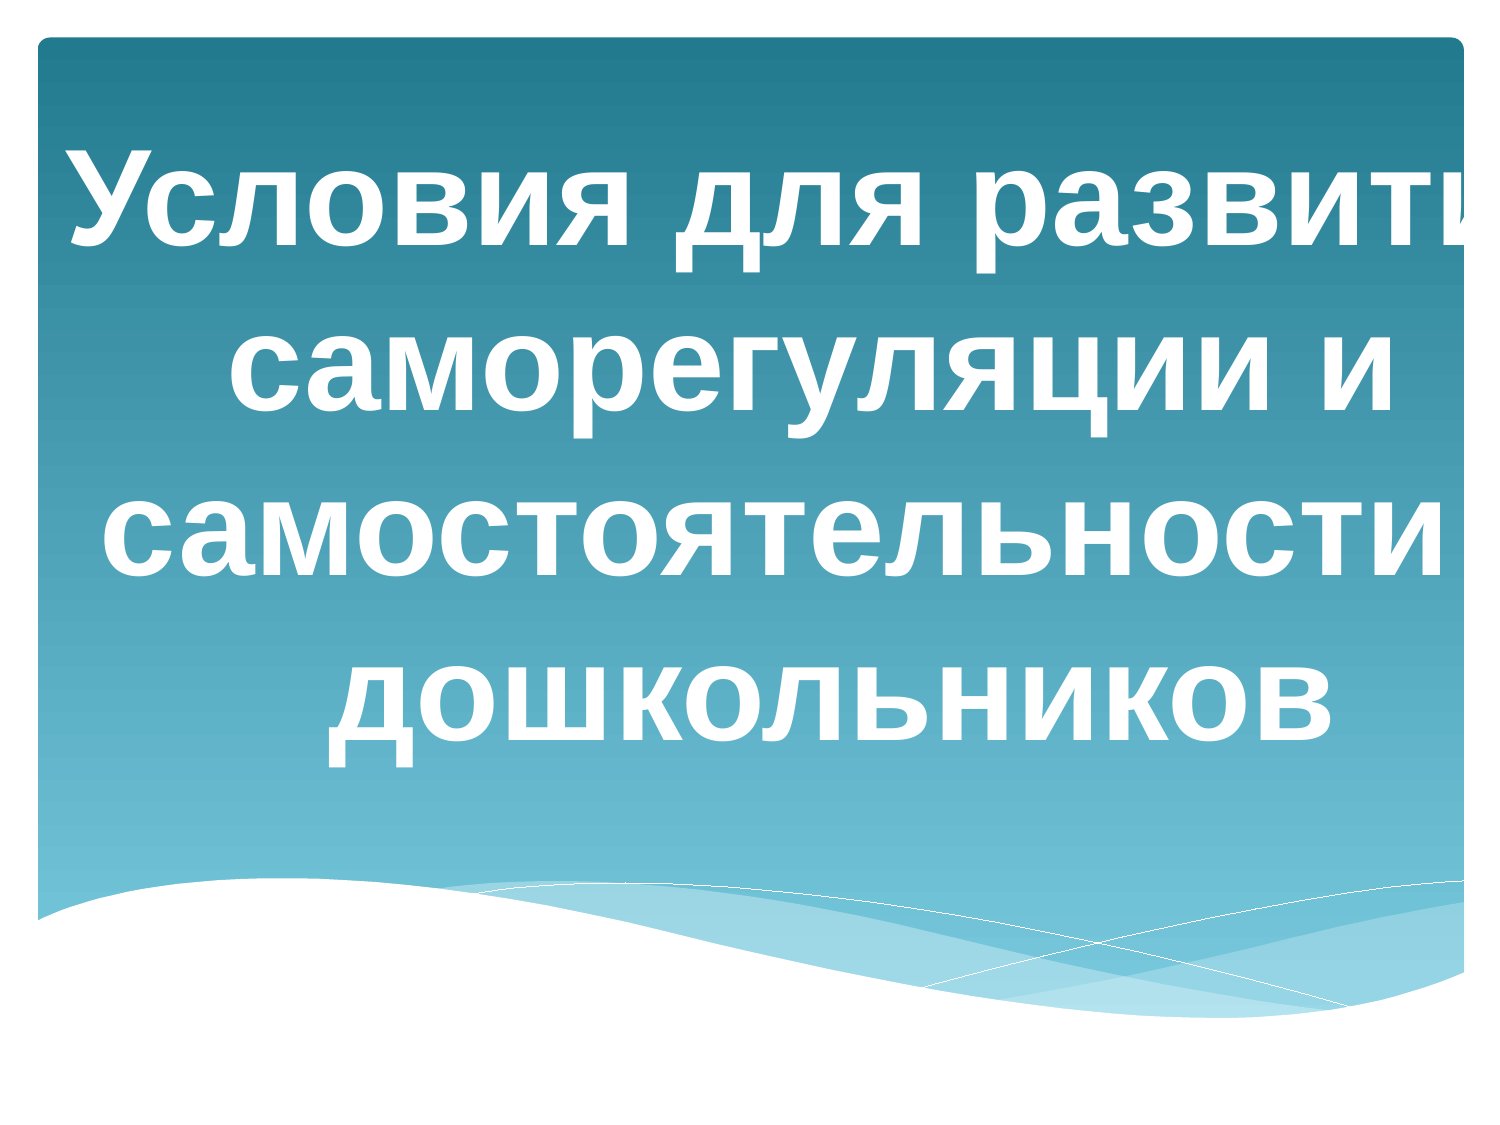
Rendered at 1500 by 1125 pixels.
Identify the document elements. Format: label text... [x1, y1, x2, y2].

title Условия для развития саморегуляции и самостоятельности у дошкольников [41, 78, 1500, 776]
